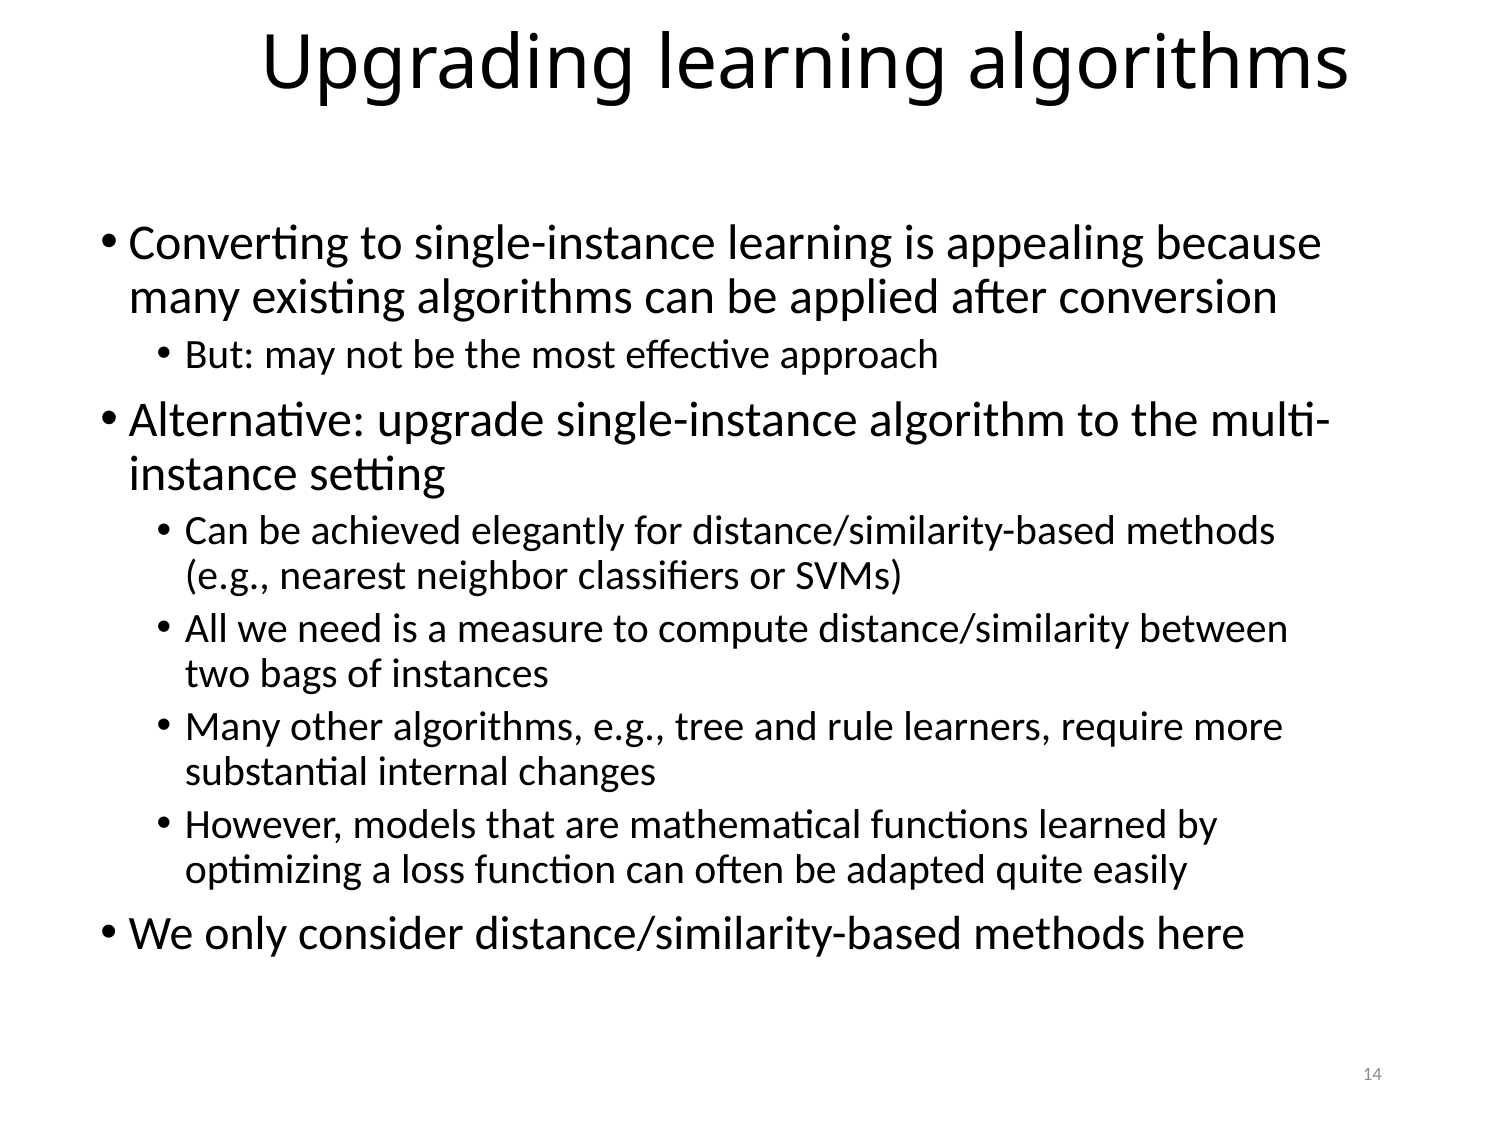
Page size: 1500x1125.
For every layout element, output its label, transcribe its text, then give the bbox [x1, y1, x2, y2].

list Converting to single-instance learning is appealing because many existing algorithms can be applied after conversion But: may not be the most effective approach Alternative: upgrade single-instance algorithm to the multi-instance setting Can be achieved elegantly for distance/similarity-based methods (e.g., nearest neighbor classifiers or SVMs) All we need is a measure to compute distance/similarity between two bags of instances Many other algorithms, e.g., tree and rule learners, require more substantial internal changes However, models that are mathematical functions learned by optimizing a loss function can often be adapted quite easily We only consider distance/similarity-based methods here [85, 209, 1350, 1011]
slide_number 14 [1059, 1042, 1397, 1103]
title Upgrading learning algorithms [245, 0, 1500, 159]
